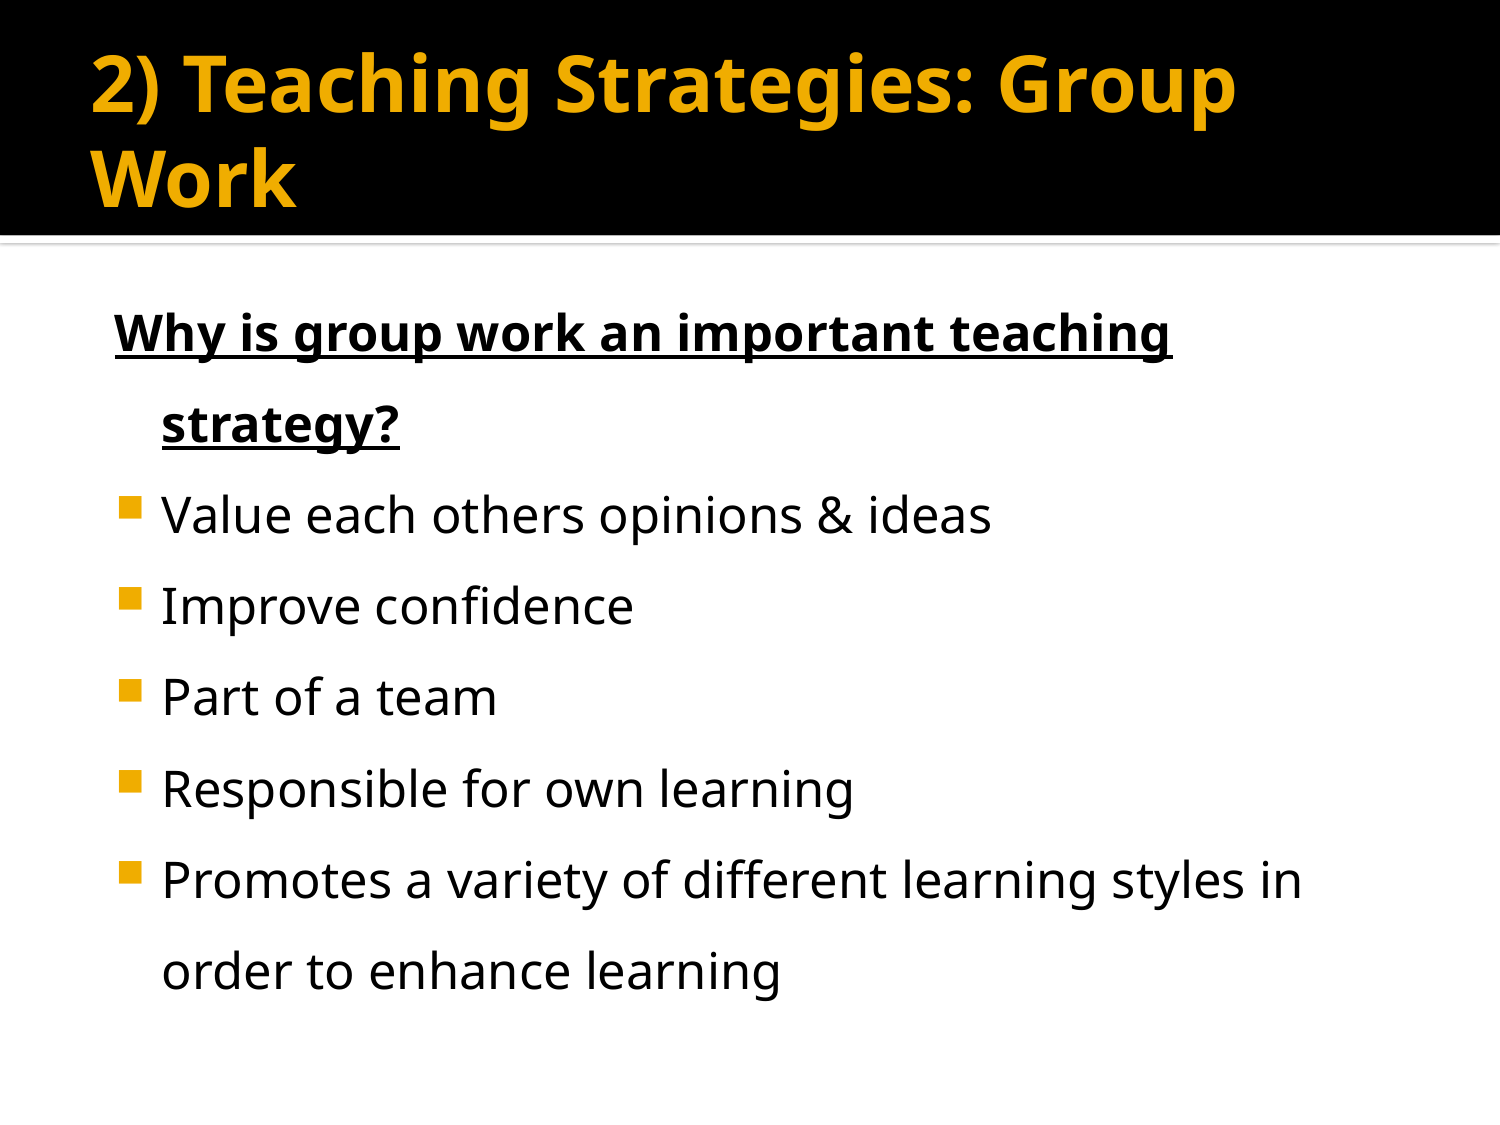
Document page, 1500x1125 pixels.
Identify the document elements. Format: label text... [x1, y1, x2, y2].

title 2) Teaching Strategies: Group Work [75, 25, 1425, 231]
list Why is group work an important teaching strategy? Value each others opinions & ideas Improve confidence Part of a team Responsible for own learning Promotes a variety of different learning styles in order to enhance learning [88, 255, 1439, 1015]
